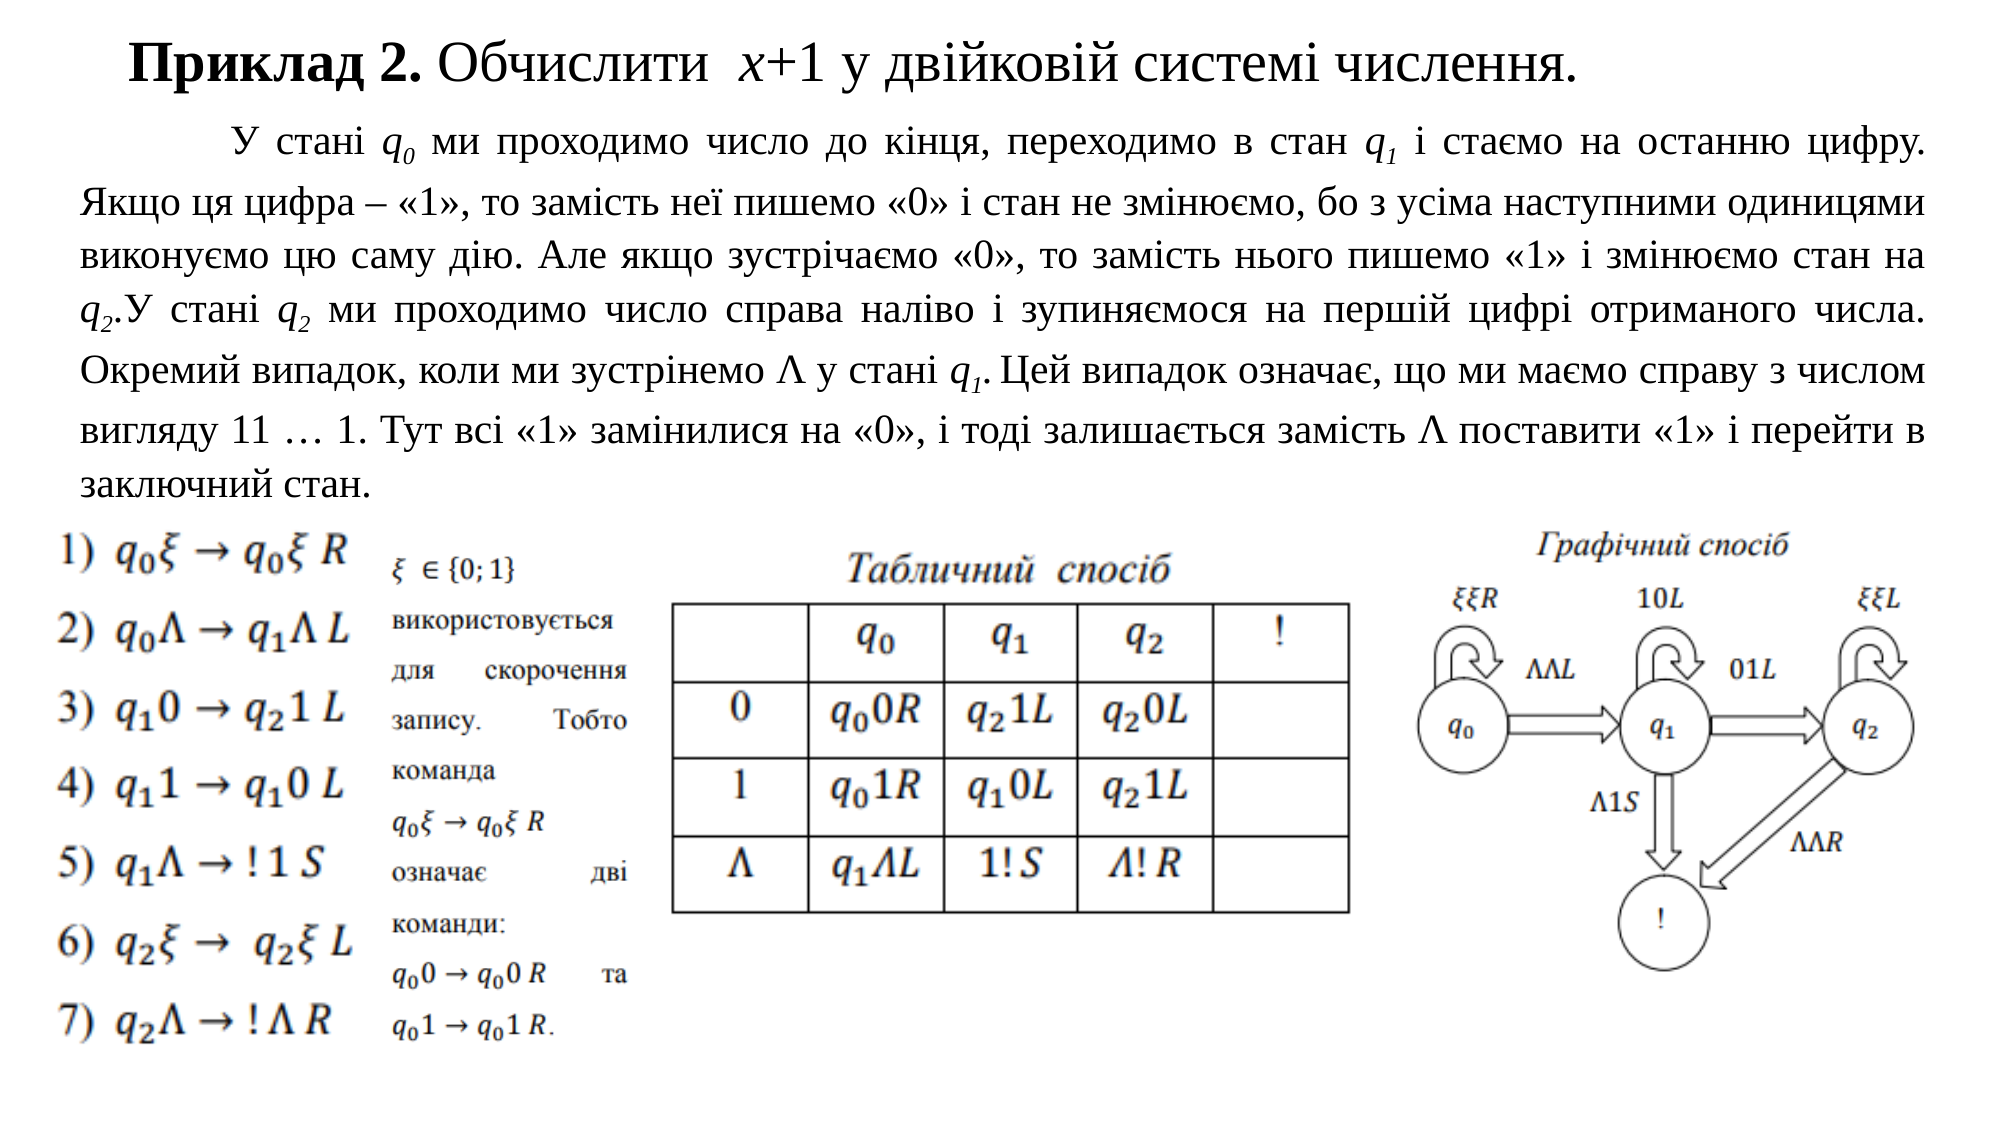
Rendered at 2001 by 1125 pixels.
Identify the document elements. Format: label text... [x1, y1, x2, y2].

picture [1409, 519, 1942, 990]
picture [647, 546, 1369, 928]
text_box Приклад 2. Обчислити х+1 у двійковій системі числення. [113, 15, 1610, 101]
picture [54, 519, 646, 1068]
text_box У стані q0 ми проходимо число до кінця, переходимо в стан q1 і стаємо на останню цифру. Якщо ця цифра – «1», то замість неї пишемо «0» і стан не змінюємо, бо з усіма наступними одиницями виконуємо цю саму дію. Але якщо зустрічаємо «0», то замість нього пишемо «1» і змінюємо стан на q2.У стані q2 ми проходимо число справа наліво і зупиняємося на першій цифрі отриманого числа. Окремий випадок, коли ми зустрінемо Λ у стані q1. Цей випадок означає, що ми маємо справу з числом вигляду 11 … 1. Тут всі «1» замінилися на «0», і тоді залишається замість Λ поставити «1» і перейти в заключний стан. [64, 101, 1942, 513]
